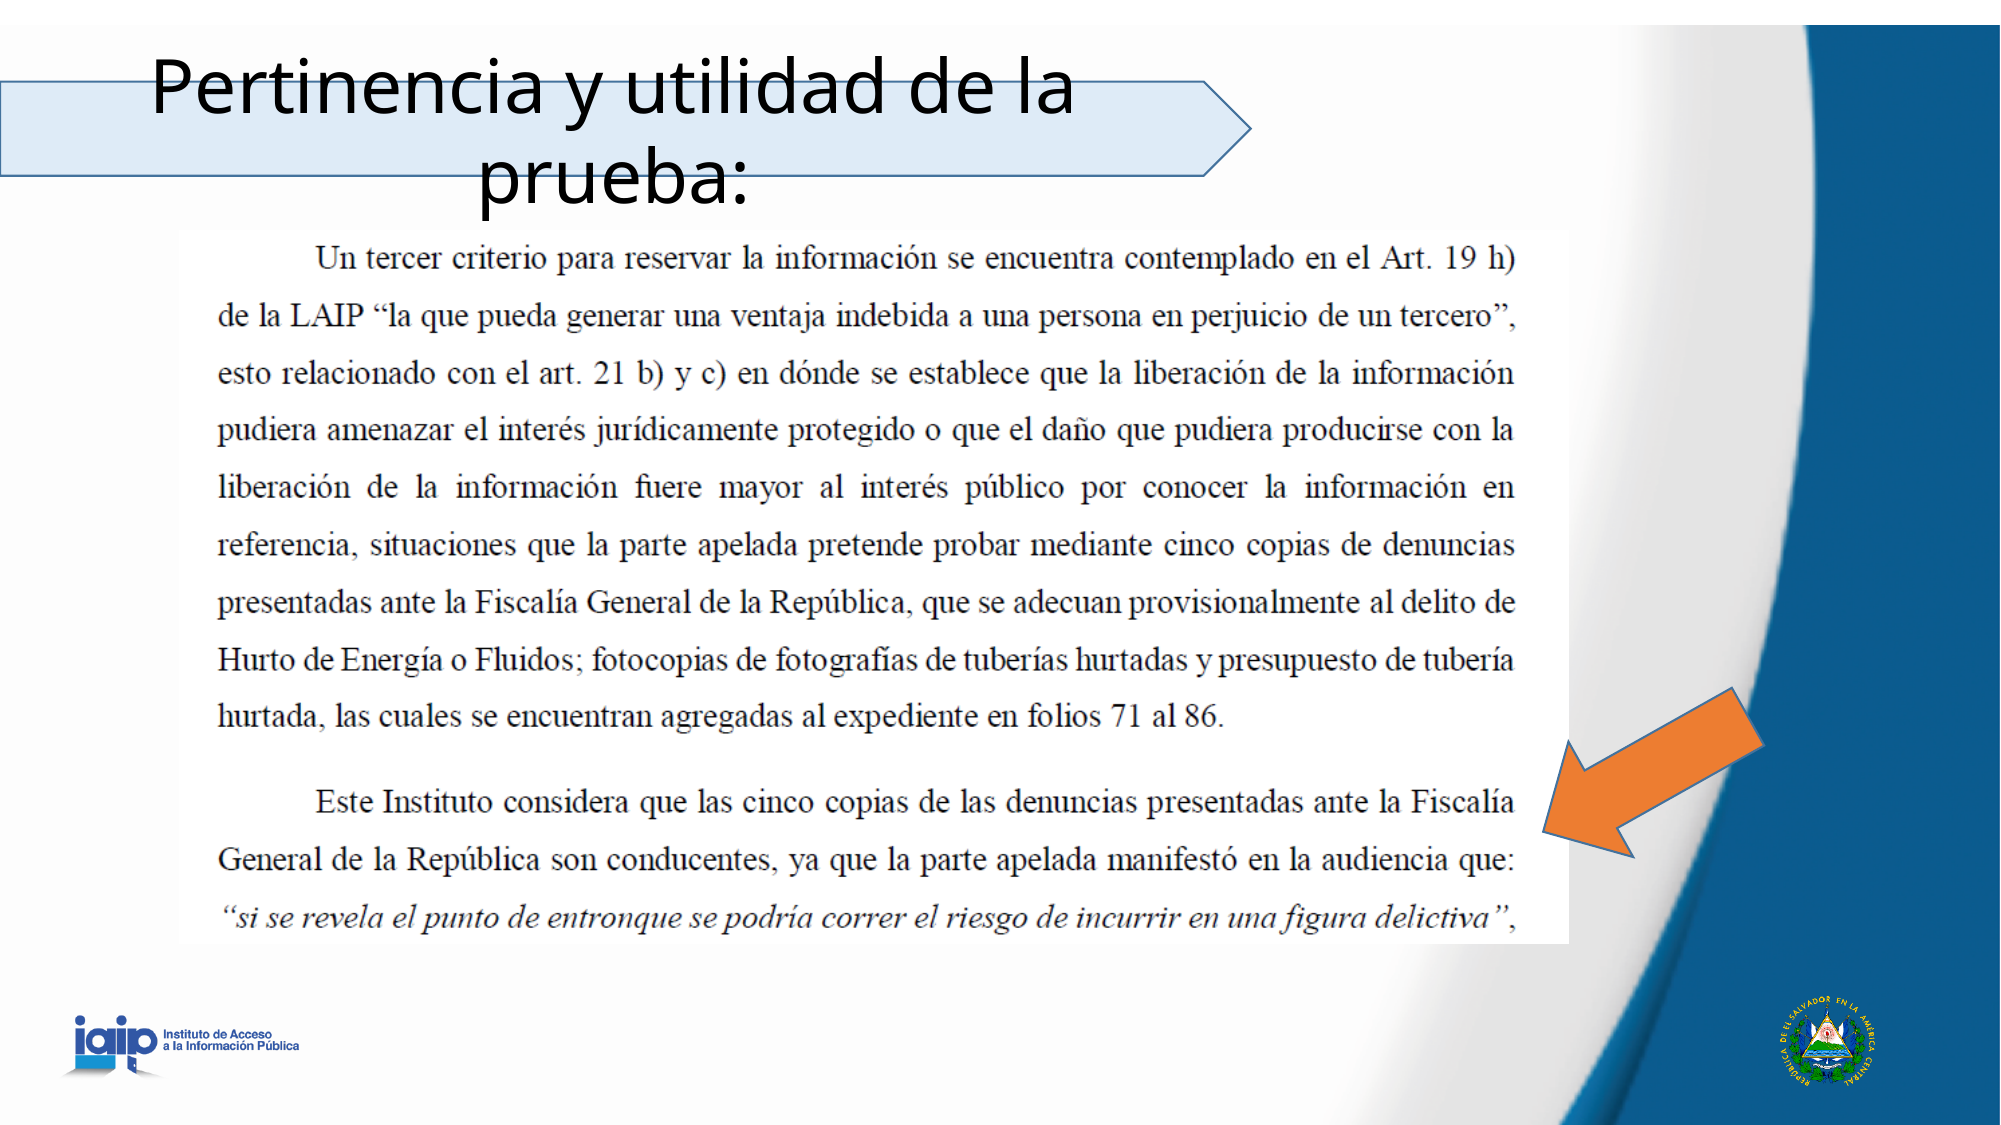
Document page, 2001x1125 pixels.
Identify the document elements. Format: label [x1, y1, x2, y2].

list [179, 230, 1569, 945]
picture [0, 25, 2000, 1125]
